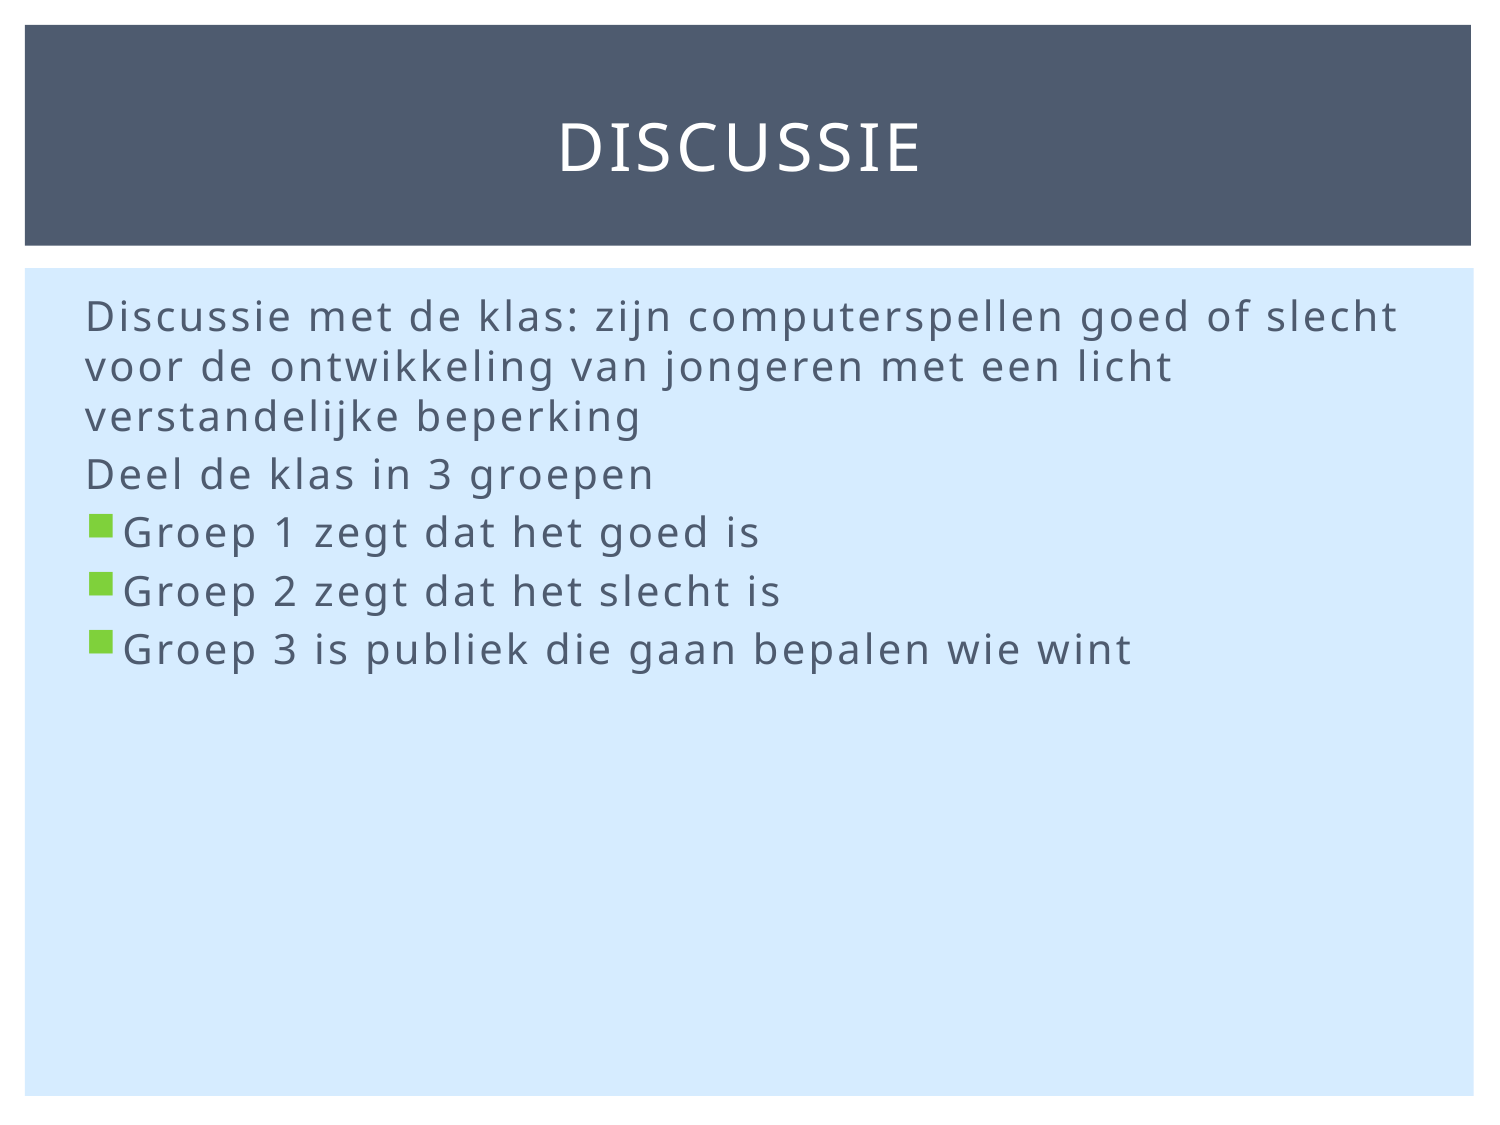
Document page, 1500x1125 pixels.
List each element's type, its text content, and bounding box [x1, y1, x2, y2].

title Discussie [62, 58, 1438, 232]
list Discussie met de klas: zijn computerspellen goed of slecht voor de ontwikkeling van jongeren met een licht verstandelijke beperking Deel de klas in 3 groepen Groep 1 zegt dat het goed is Groep 2 zegt dat het slecht is Groep 3 is publiek die gaan bepalen wie wint [62, 281, 1442, 1005]
